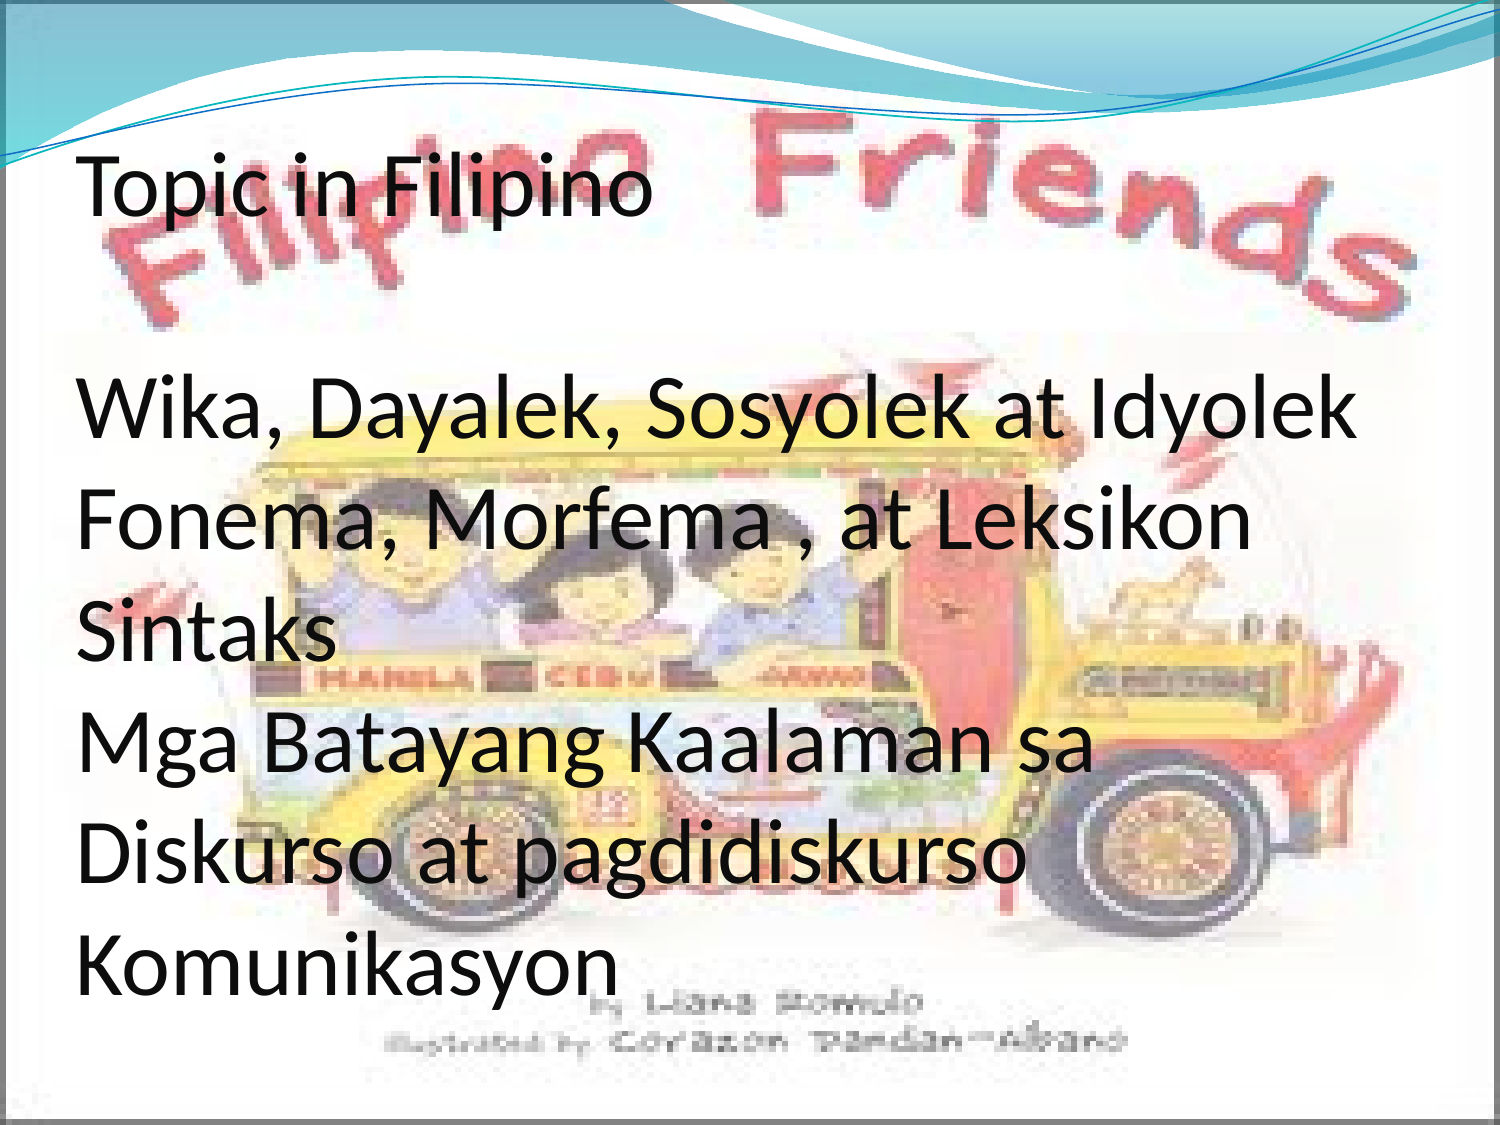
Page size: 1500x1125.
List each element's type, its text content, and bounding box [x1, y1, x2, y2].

title Topic in Filipino Wika, Dayalek, Sosyolek at Idyolek Fonema, Morfema , at Leksikon Sintaks Mga Batayang Kaalaman sa Diskurso at pagdidiskurso Komunikasyon [75, 115, 1425, 1125]
